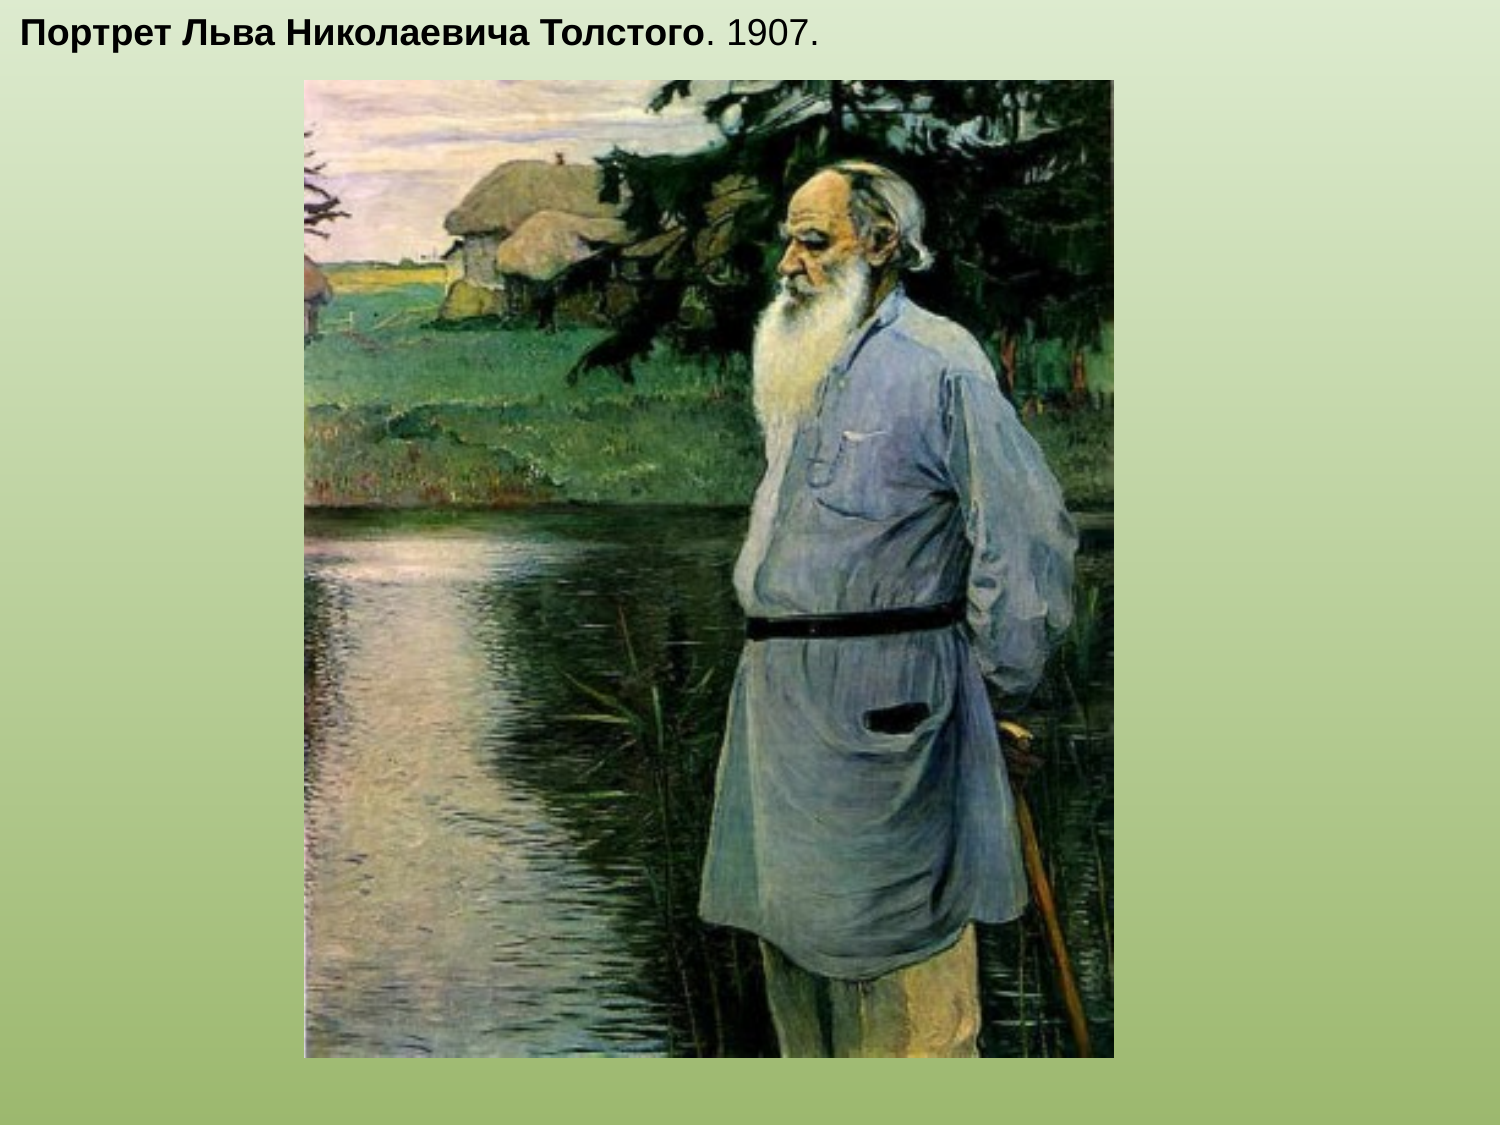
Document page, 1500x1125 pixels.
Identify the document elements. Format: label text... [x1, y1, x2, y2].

text_box Портрет Льва Николаевича Толстого. 1907. [5, 0, 846, 61]
picture [304, 80, 1114, 1059]
